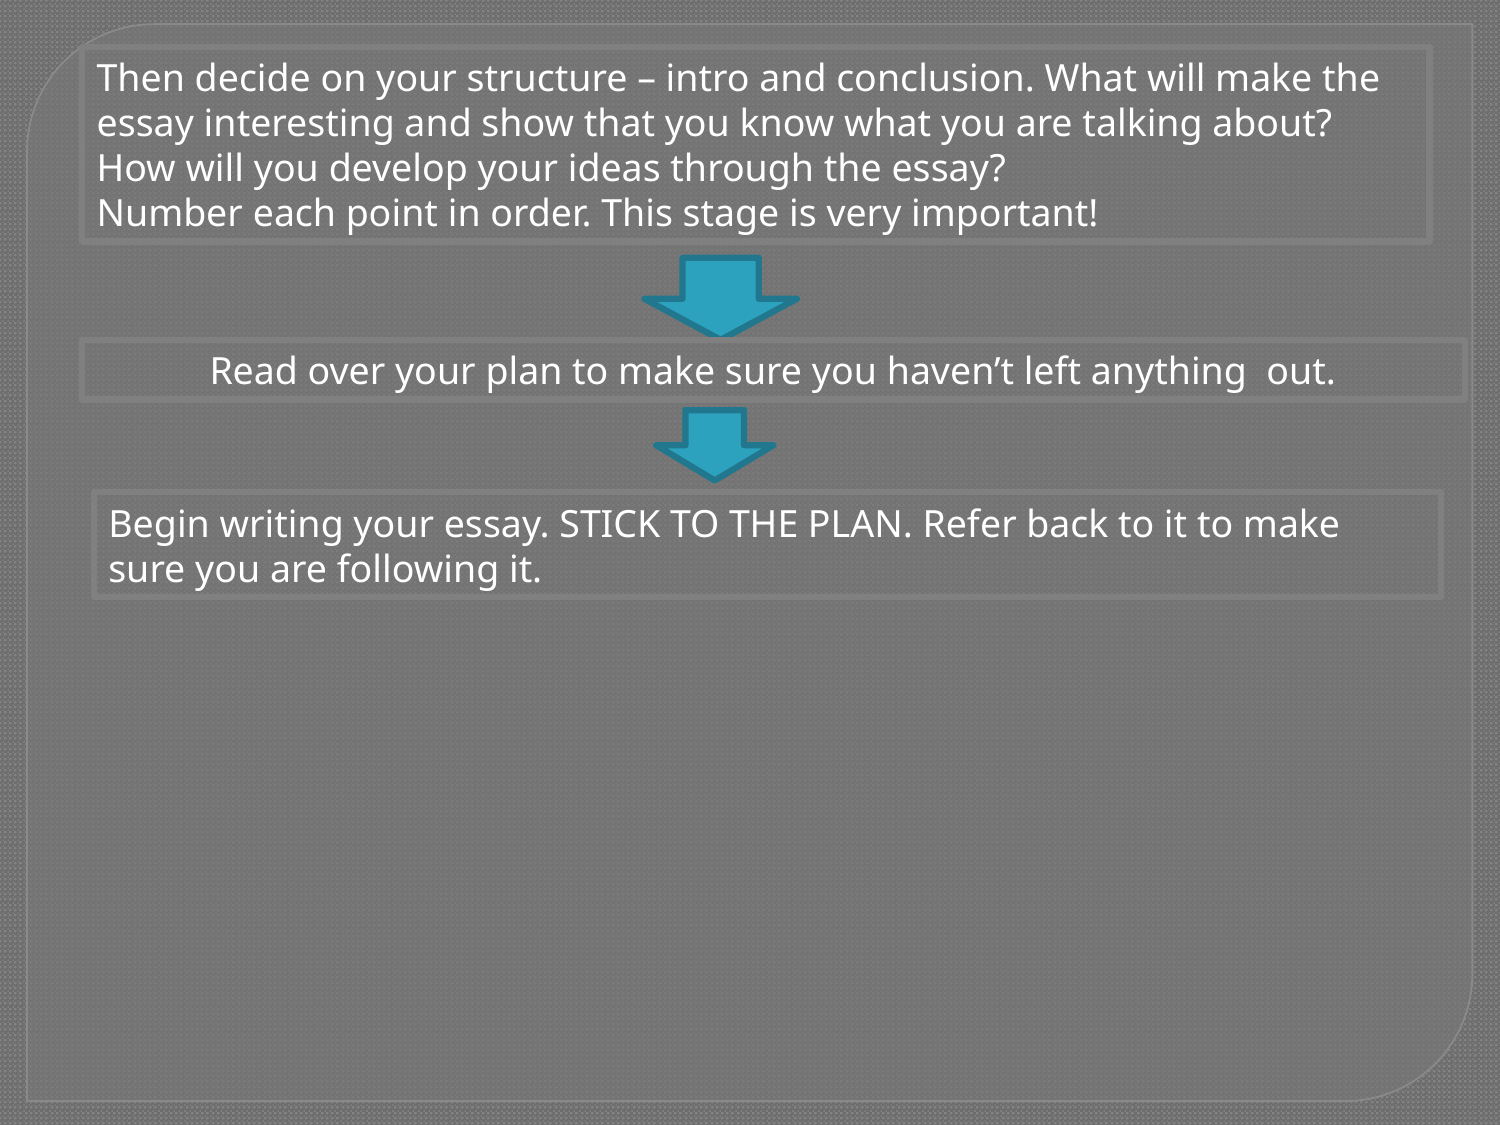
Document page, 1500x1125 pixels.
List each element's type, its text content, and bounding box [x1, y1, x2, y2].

text_box [653, 407, 777, 484]
text_box Read over your plan to make sure you haven’t left anything out. [81, 339, 1465, 400]
text_box Begin writing your essay. STICK TO THE PLAN. Refer back to it to make sure you are following it. [93, 492, 1442, 597]
text_box [641, 254, 800, 339]
text_box Then decide on your structure – intro and conclusion. What will make the essay interesting and show that you know what you are talking about? How will you develop your ideas through the essay? Number each point in order. This stage is very important! [81, 46, 1430, 242]
